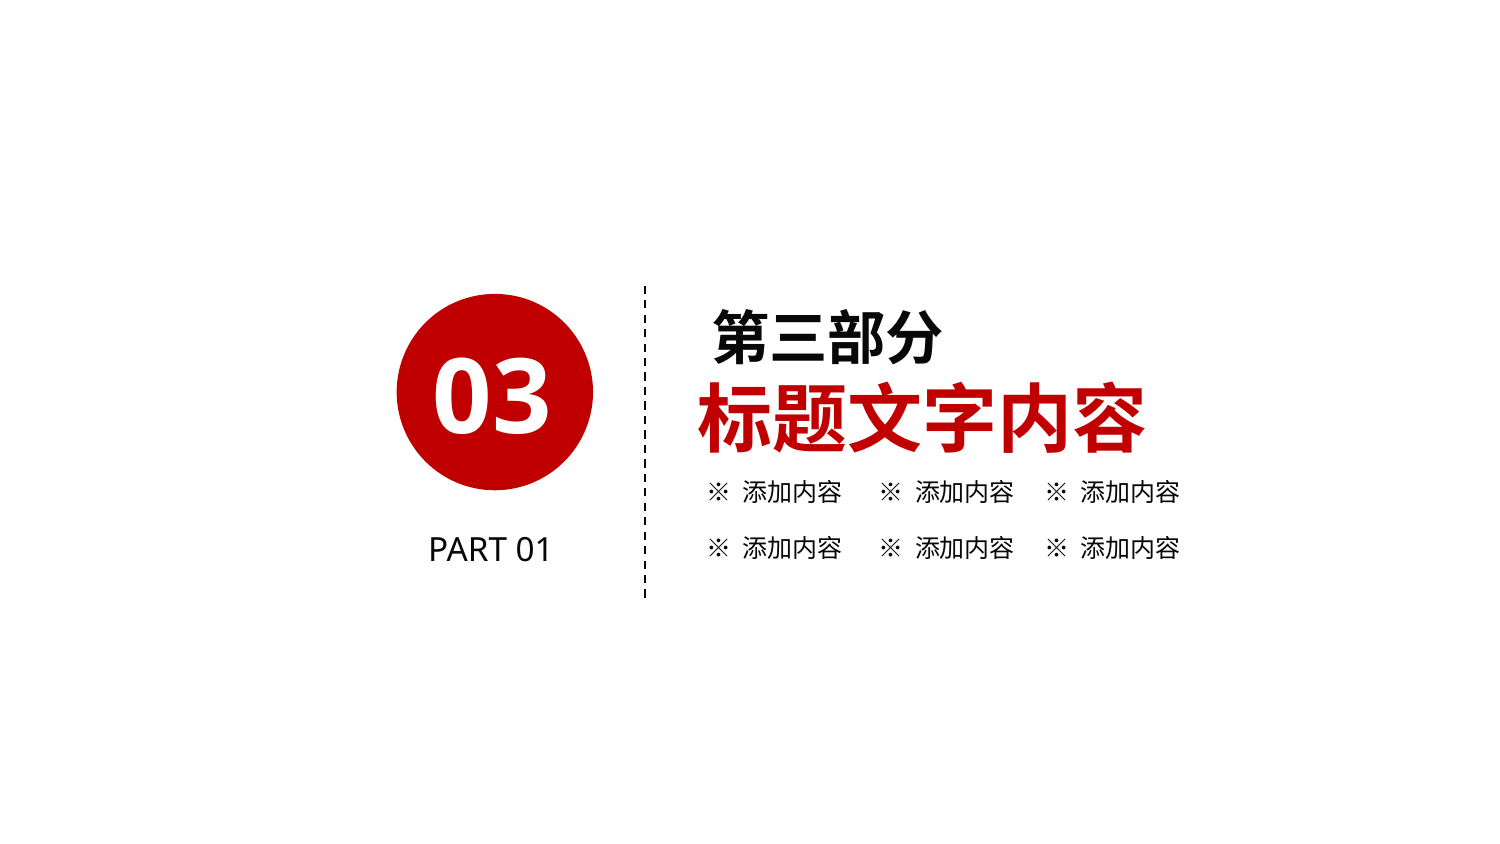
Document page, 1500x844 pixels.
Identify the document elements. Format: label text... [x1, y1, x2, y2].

text_box ※ 添加内容 [868, 528, 1031, 568]
text_box ※ 添加内容 [1034, 528, 1196, 568]
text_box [396, 293, 594, 491]
text_box PART 01 [428, 527, 577, 568]
text_box ※ 添加内容 [696, 528, 858, 568]
text_box ※ 添加内容 [1034, 471, 1203, 511]
text_box 第三部分 标题文字内容 [682, 293, 1163, 469]
text_box ※ 添加内容 [696, 471, 865, 511]
text_box ※ 添加内容 [868, 471, 1031, 511]
